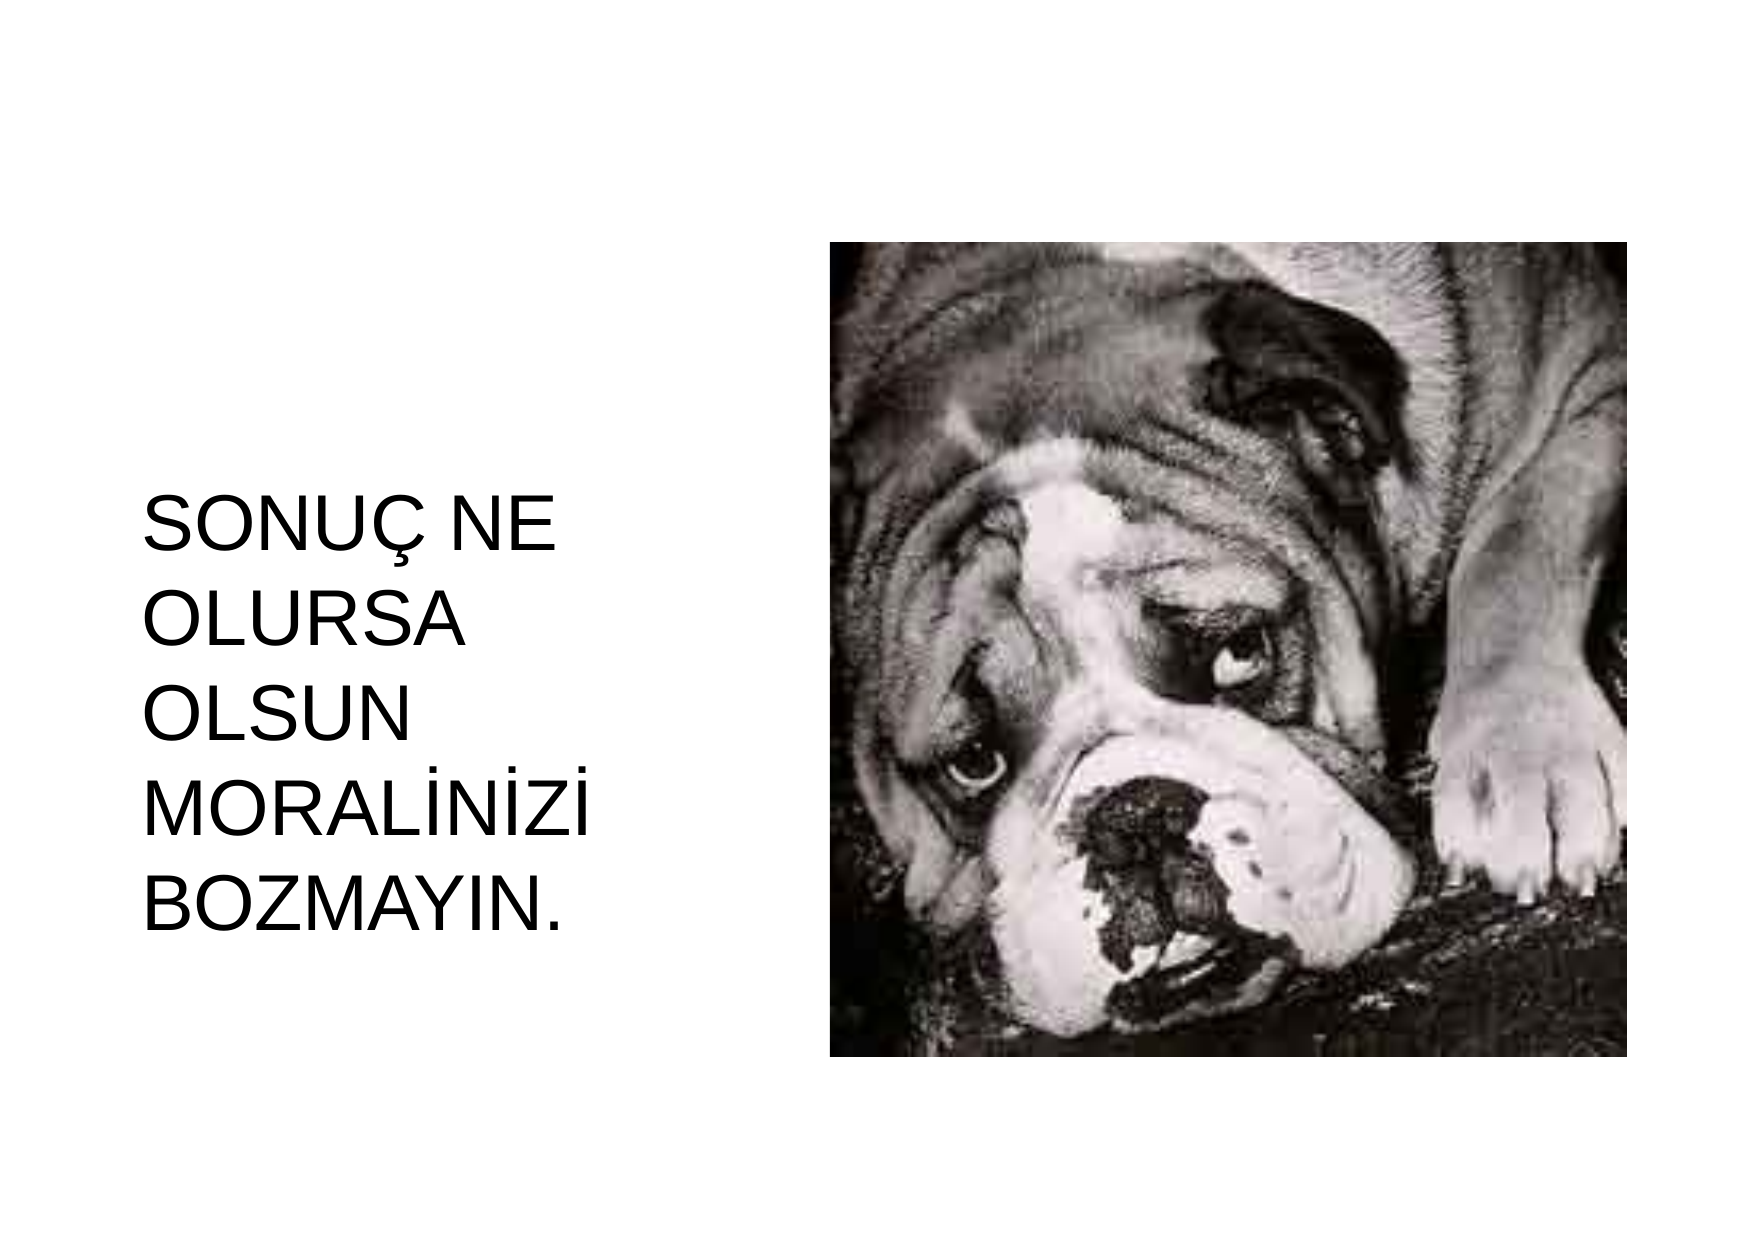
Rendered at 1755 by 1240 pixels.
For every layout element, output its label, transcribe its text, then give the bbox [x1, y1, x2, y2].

text_box SONUÇ NE OLURSA OLSUN MORALİNİZİ BOZMAYIN. [139, 469, 760, 947]
text_box [829, 242, 1627, 1057]
